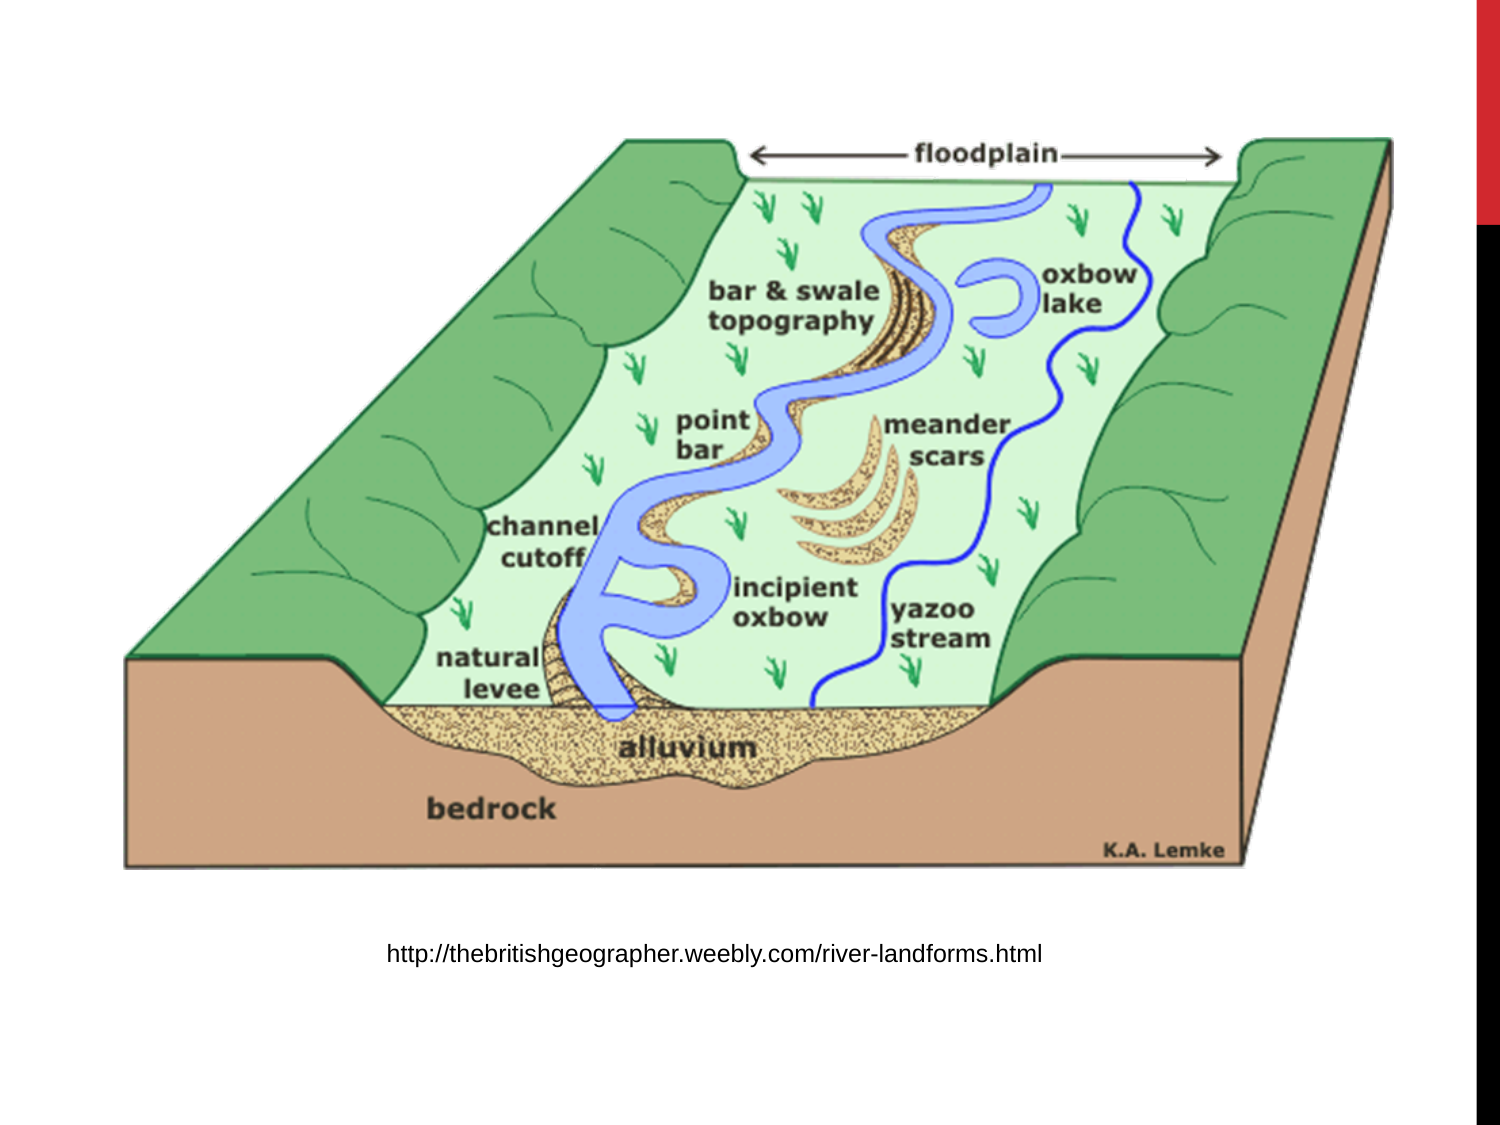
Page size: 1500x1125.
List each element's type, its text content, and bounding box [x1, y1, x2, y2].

text_box http://thebritishgeographer.weebly.com/river-landforms.html [371, 930, 1122, 976]
picture [123, 136, 1395, 871]
